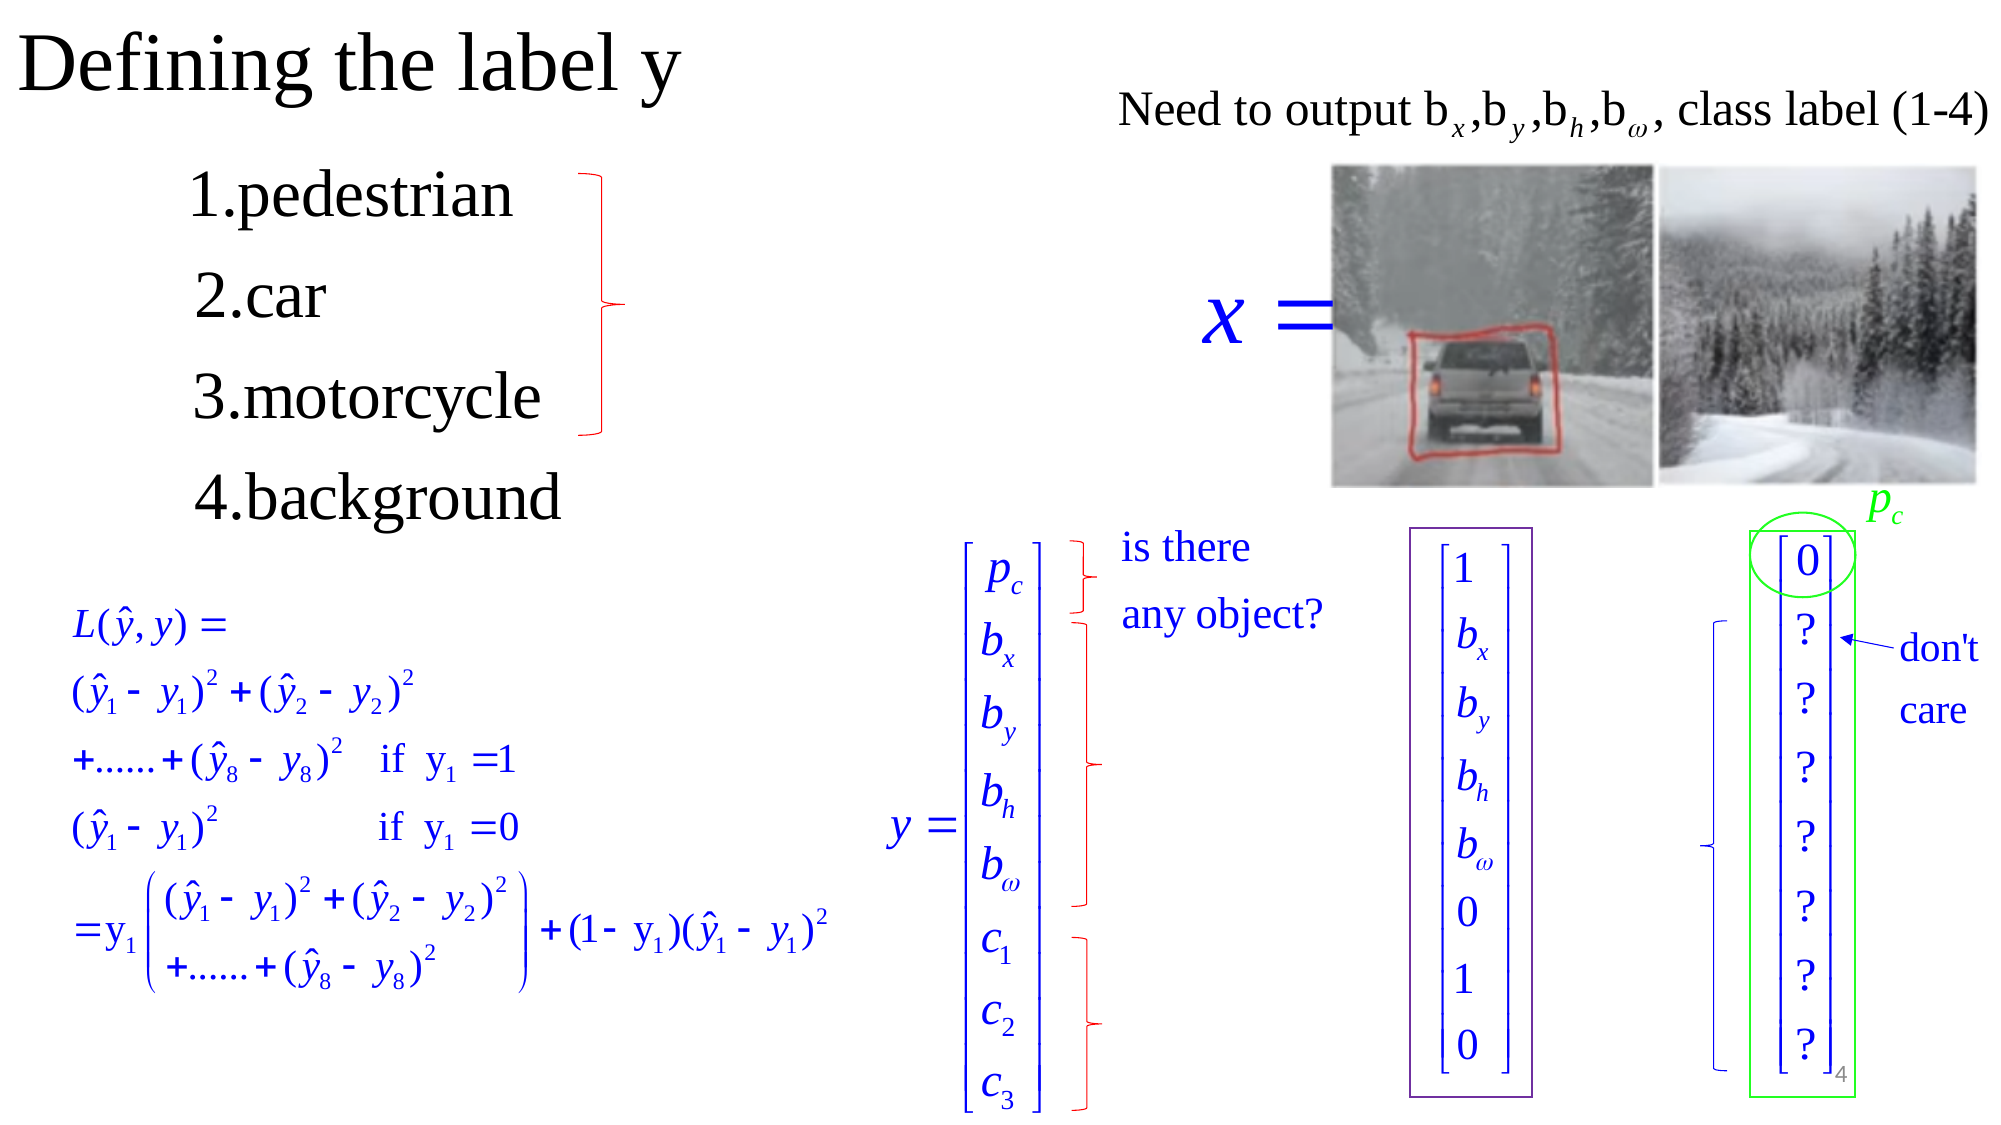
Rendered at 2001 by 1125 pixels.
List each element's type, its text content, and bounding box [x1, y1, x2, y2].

text_box [1748, 511, 1845, 589]
text_box [1849, 566, 1856, 637]
text_box [1849, 648, 1856, 1042]
slide_number 4 [1412, 1042, 1863, 1103]
text_box [1749, 564, 1768, 1042]
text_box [1768, 528, 1849, 1082]
text_box Defining the label y [3, 0, 698, 115]
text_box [1115, 521, 1332, 648]
text_box [1071, 622, 1102, 907]
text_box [1185, 280, 1335, 368]
text_box [1409, 527, 1533, 1098]
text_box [1855, 465, 1914, 536]
text_box [579, 172, 625, 436]
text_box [184, 154, 579, 549]
text_box [1849, 530, 1856, 544]
text_box [1069, 540, 1097, 614]
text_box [1893, 622, 1998, 734]
text_box [1700, 620, 1728, 1042]
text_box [1430, 534, 1528, 1084]
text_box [1108, 75, 2000, 154]
text_box [1071, 936, 1103, 1111]
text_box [878, 530, 1057, 1125]
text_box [65, 597, 835, 1003]
text_box [1749, 530, 1757, 546]
text_box [1849, 532, 1857, 578]
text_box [1840, 637, 1894, 648]
picture [1320, 160, 1982, 488]
